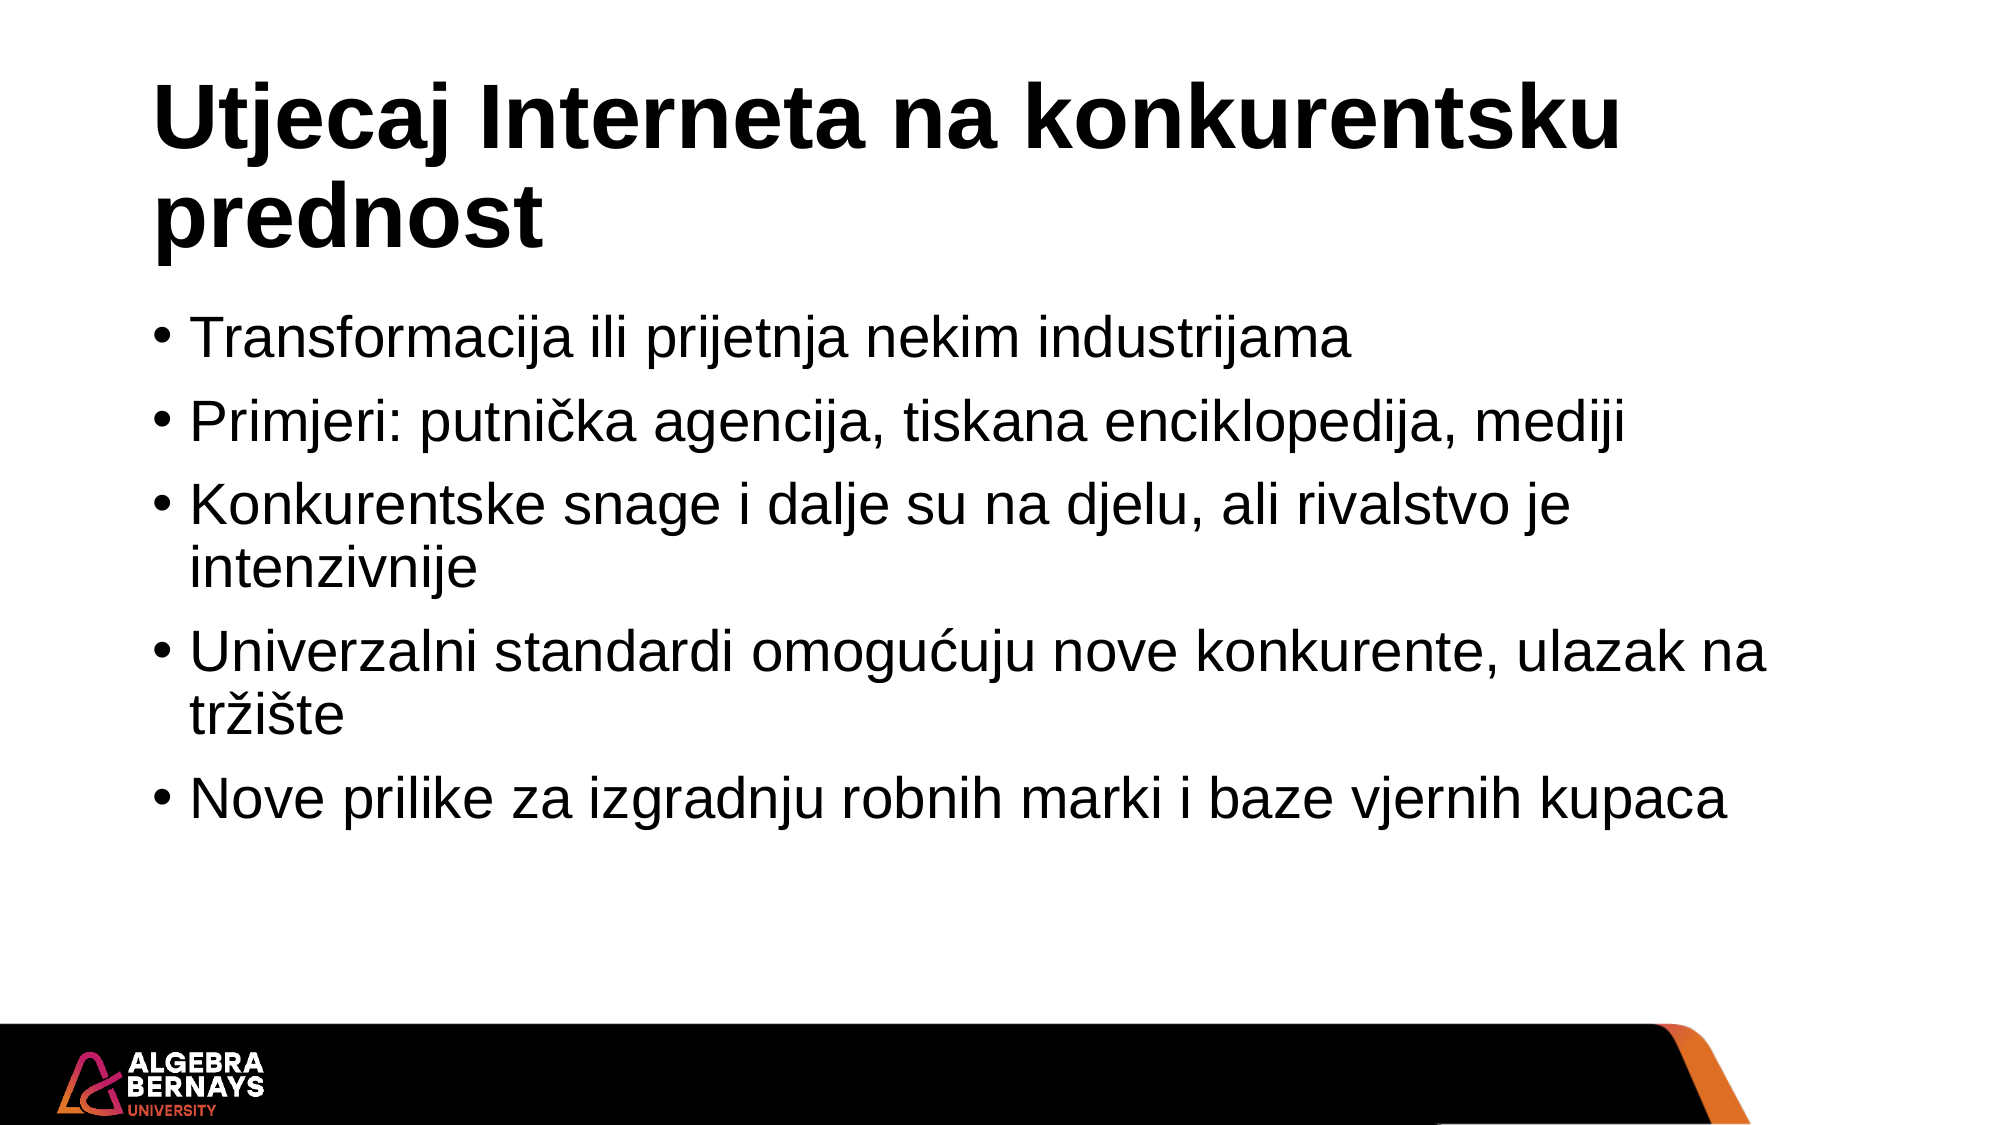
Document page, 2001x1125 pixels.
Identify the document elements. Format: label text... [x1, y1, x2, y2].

title Utjecaj Interneta na konkurentsku prednost [137, 62, 1863, 276]
picture [0, 1023, 1958, 1125]
list Transformacija ili prijetnja nekim industrijama Primjeri: putnička agencija, tiskana enciklopedija, mediji Konkurentske snage i dalje su na djelu, ali rivalstvo je intenzivnije Univerzalni standardi omogućuju nove konkurente, ulazak na tržište Nove prilike za izgradnju robnih marki i baze vjernih kupaca [137, 299, 1863, 953]
